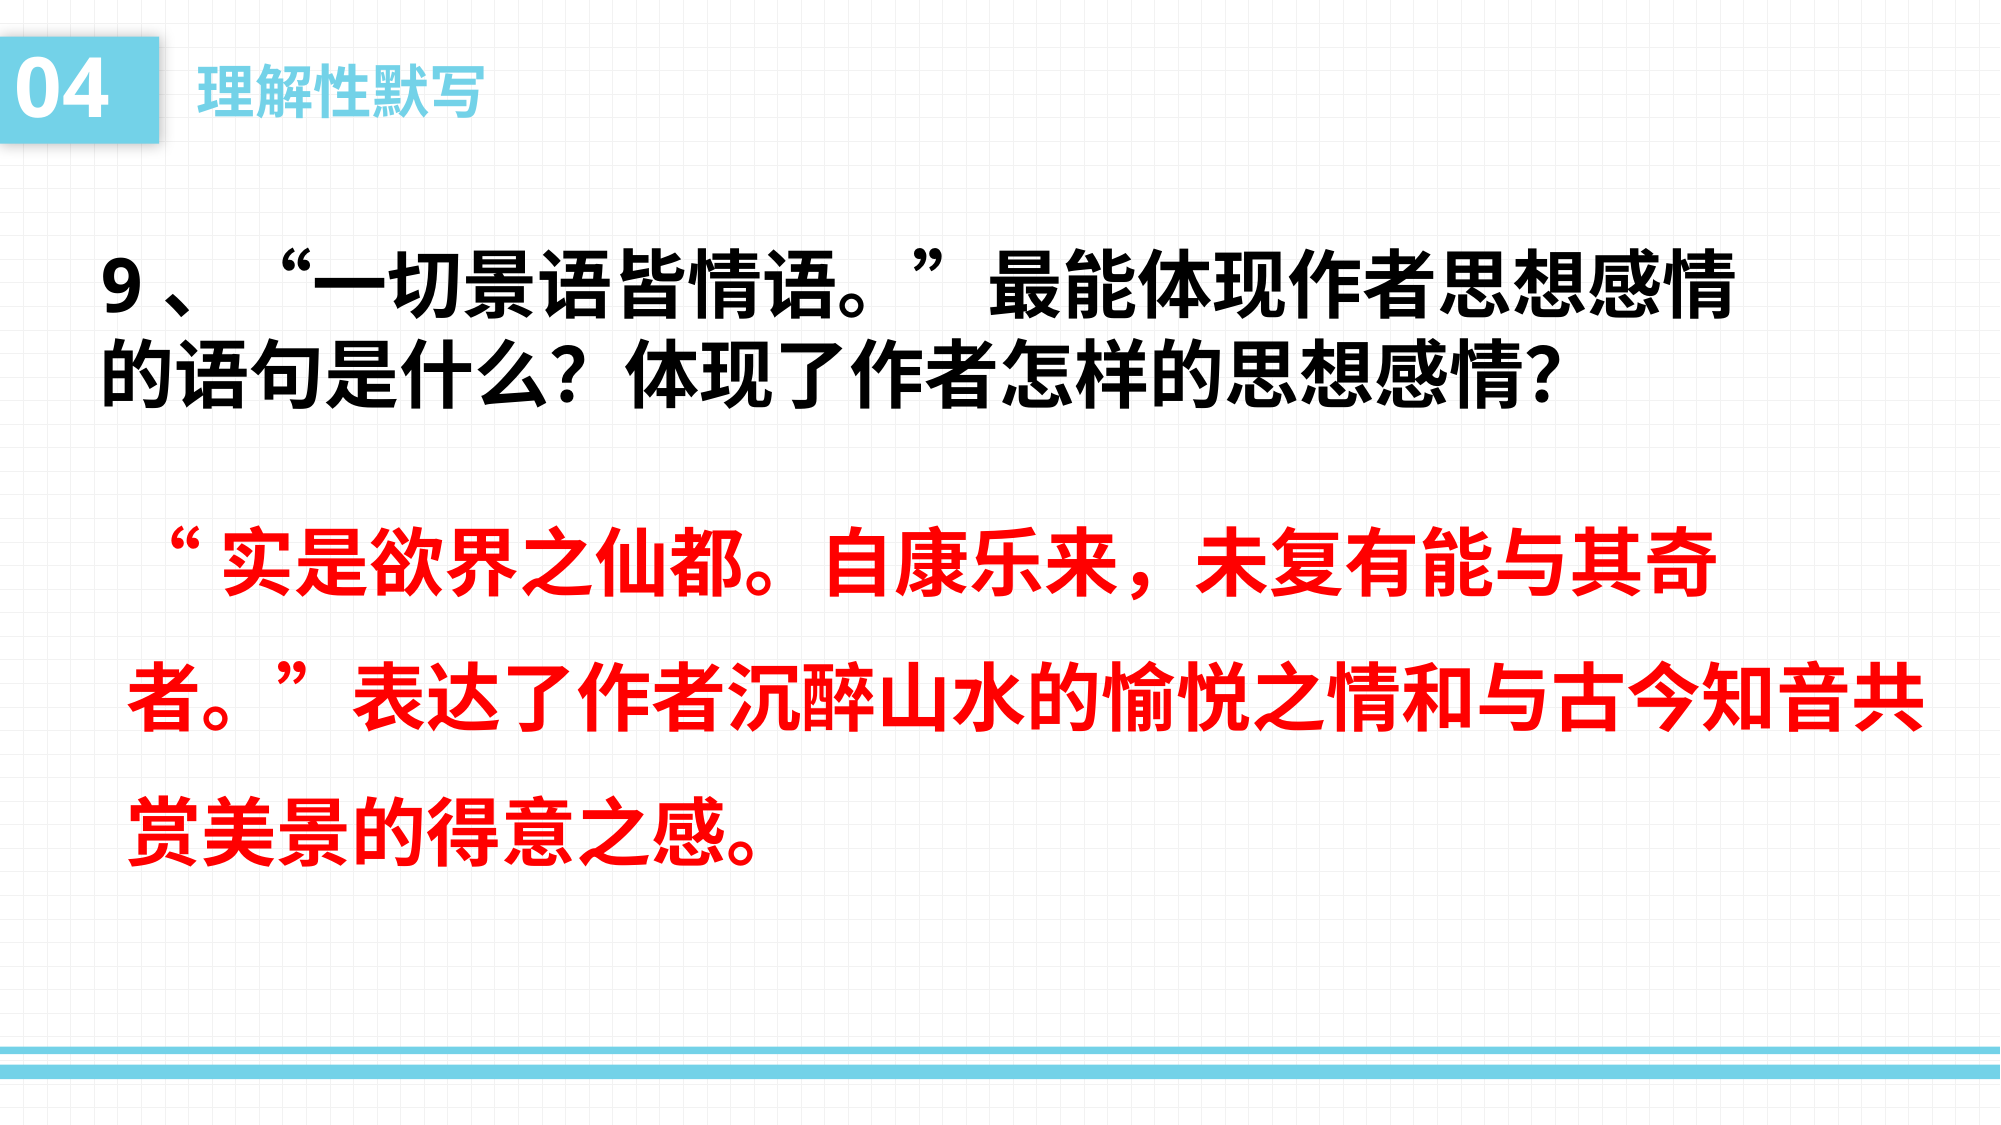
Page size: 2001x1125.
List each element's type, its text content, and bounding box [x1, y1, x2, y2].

text_box “实是欲界之仙都。自康乐来，未复有能与其奇者。”表达了作者沉醉山水的愉悦之情和与古今知音共赏美景的得意之感。 [112, 463, 1943, 884]
list 04 [0, 36, 160, 144]
list 理解性默写 [182, 36, 1238, 144]
text_box 9、“一切景语皆情语。”最能体现作者思想感情的语句是什么？体现了作者怎样的思想感情？ [84, 230, 1815, 426]
